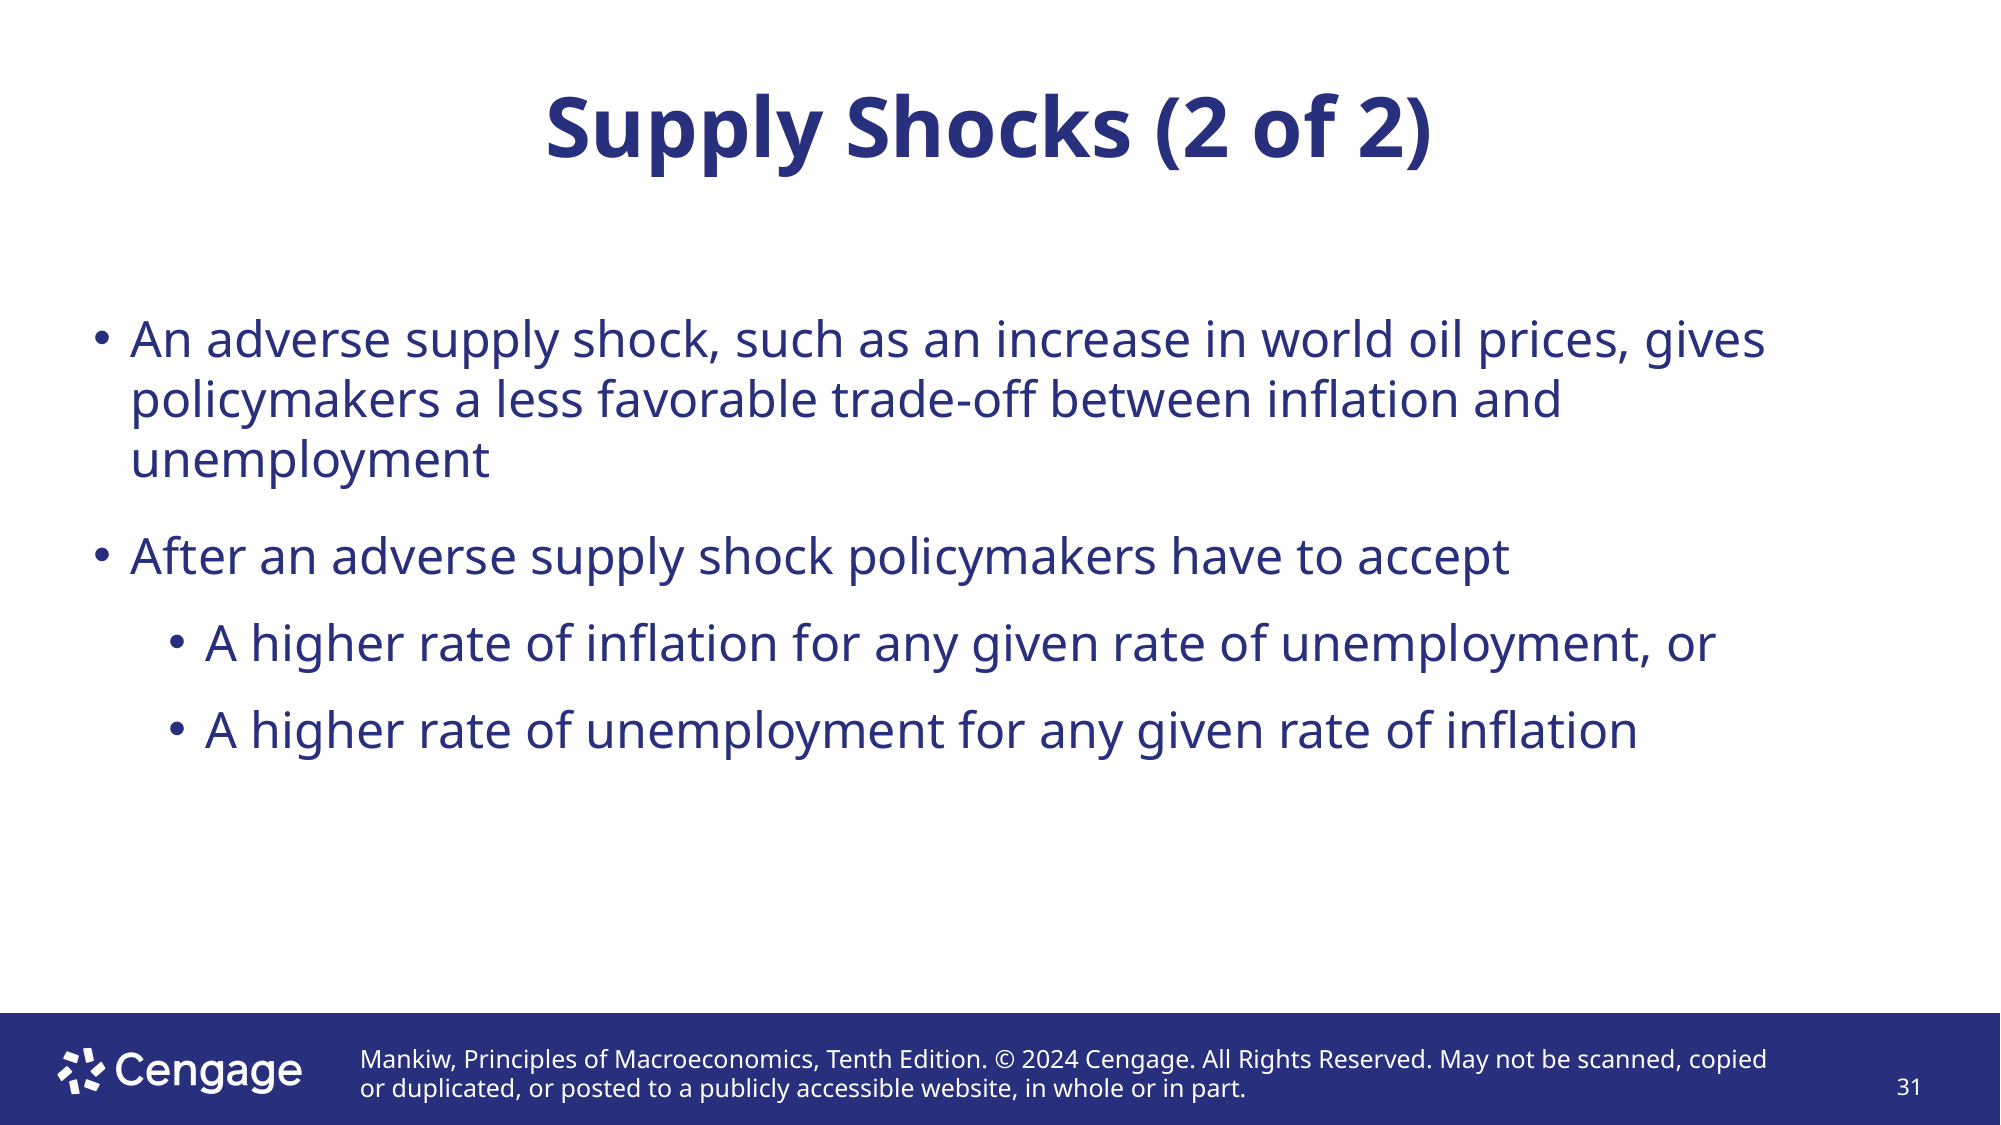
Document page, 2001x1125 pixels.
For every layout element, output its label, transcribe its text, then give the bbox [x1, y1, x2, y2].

list An adverse supply shock, such as an increase in world oil prices, gives policymakers a less favorable trade-off between inflation and unemployment After an adverse supply shock policymakers have to accept A higher rate of inflation for any given rate of unemployment, or A higher rate of unemployment for any given rate of inflation [78, 299, 1923, 1014]
title Supply Shocks (2 of 2) [78, 77, 1923, 278]
picture [30, 1020, 329, 1122]
